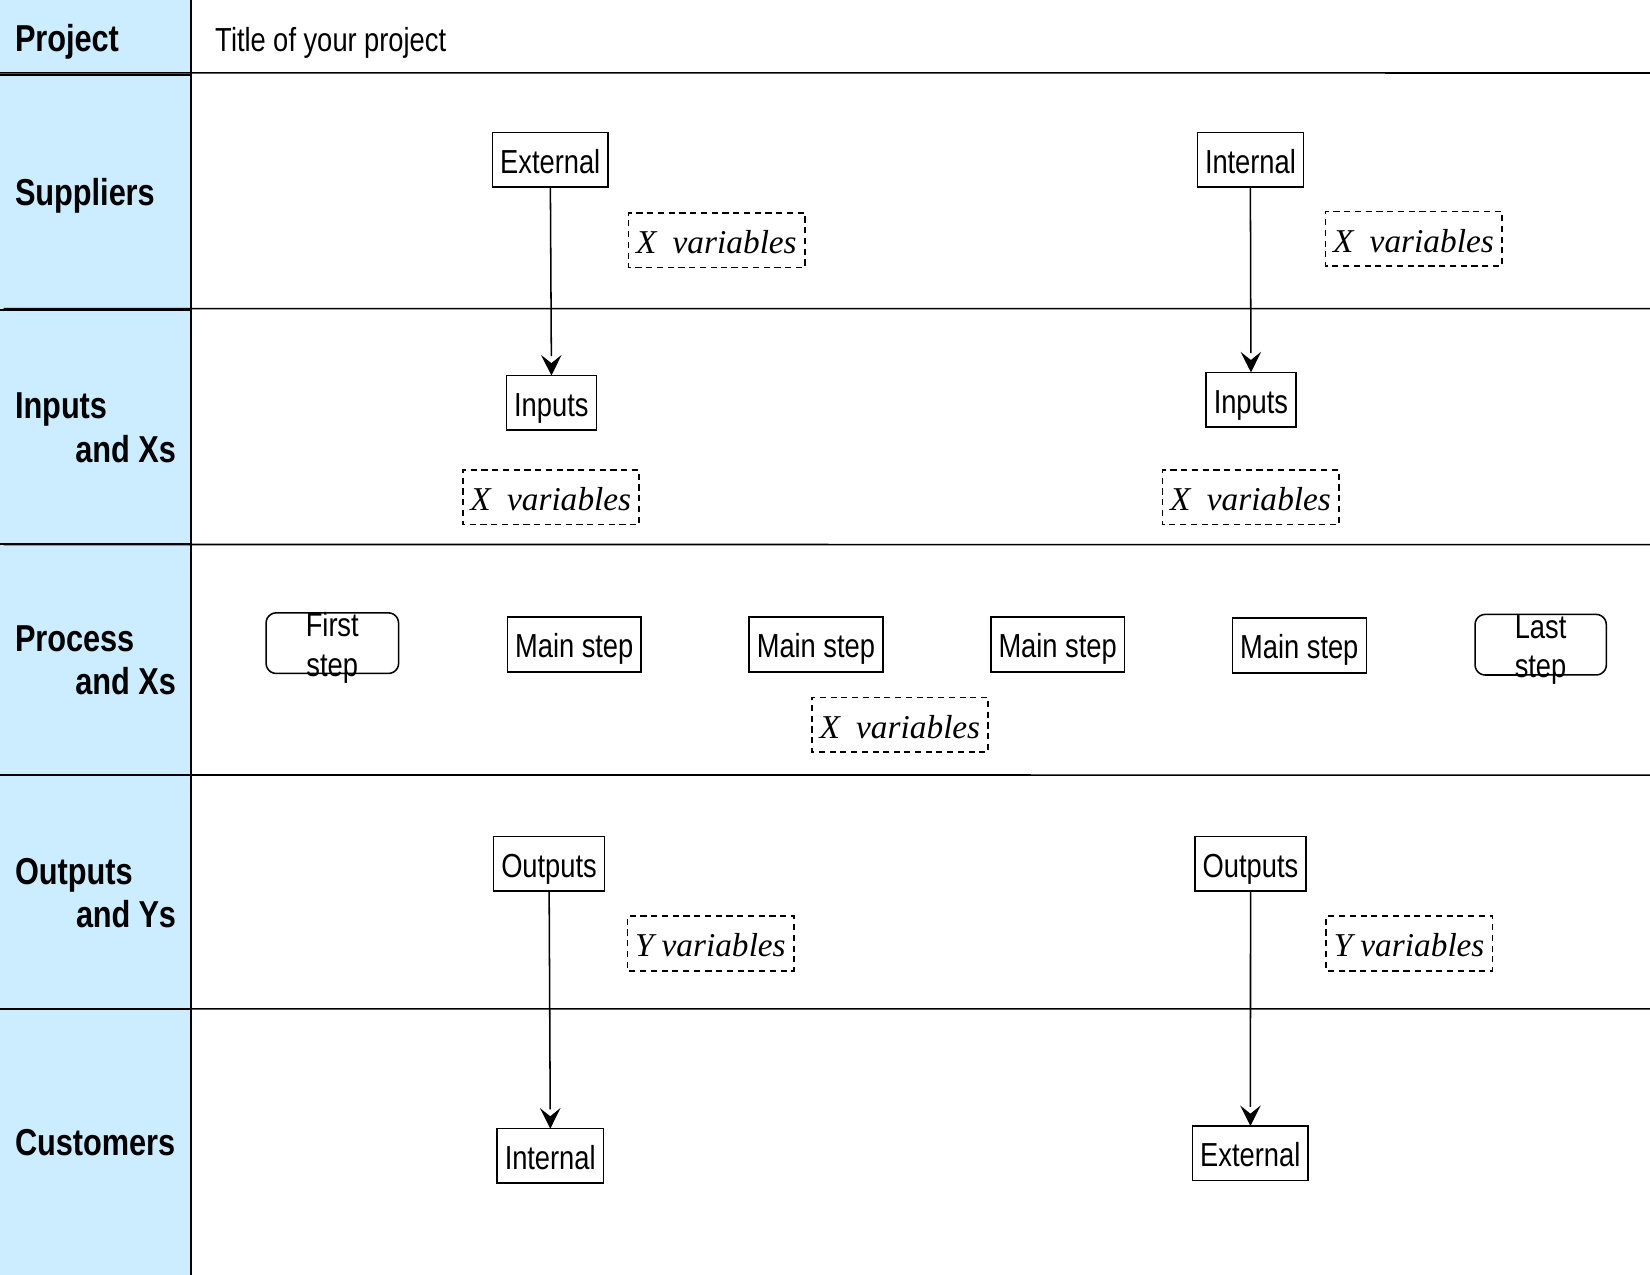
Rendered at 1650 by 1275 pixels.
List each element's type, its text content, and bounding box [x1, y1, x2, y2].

table_cell Outputs and Ys [0, 776, 190, 1008]
text_box Inputs [1206, 372, 1296, 427]
text_box First step [266, 612, 399, 674]
table_header Project [0, 0, 190, 72]
text_box Last step [1475, 614, 1607, 676]
text_box External [492, 132, 609, 188]
text_box Outputs [1195, 836, 1307, 892]
table_cell Inputs and Xs [0, 311, 190, 543]
text_box Outputs [493, 836, 605, 892]
table_cell Suppliers [0, 76, 190, 309]
text_box Main step [507, 617, 642, 672]
text_box Internal [1197, 132, 1304, 188]
text_box External [1192, 1126, 1309, 1181]
text_box Y variables [627, 916, 794, 971]
table_cell Process and Xs [0, 545, 190, 774]
table_cell Customers [0, 1010, 190, 1275]
text_box Title of your project [200, 10, 462, 65]
text_box X variables [1162, 470, 1339, 525]
text_box Main step [1232, 618, 1367, 673]
text_box X variables [628, 212, 805, 268]
text_box Inputs [506, 375, 597, 431]
text_box X variables [1325, 211, 1502, 267]
text_box X variables [812, 697, 989, 752]
text_box Main step [749, 617, 883, 672]
text_box X variables [462, 470, 640, 525]
text_box Y variables [1326, 916, 1493, 971]
text_box Main step [990, 617, 1125, 672]
text_box Internal [497, 1128, 604, 1184]
